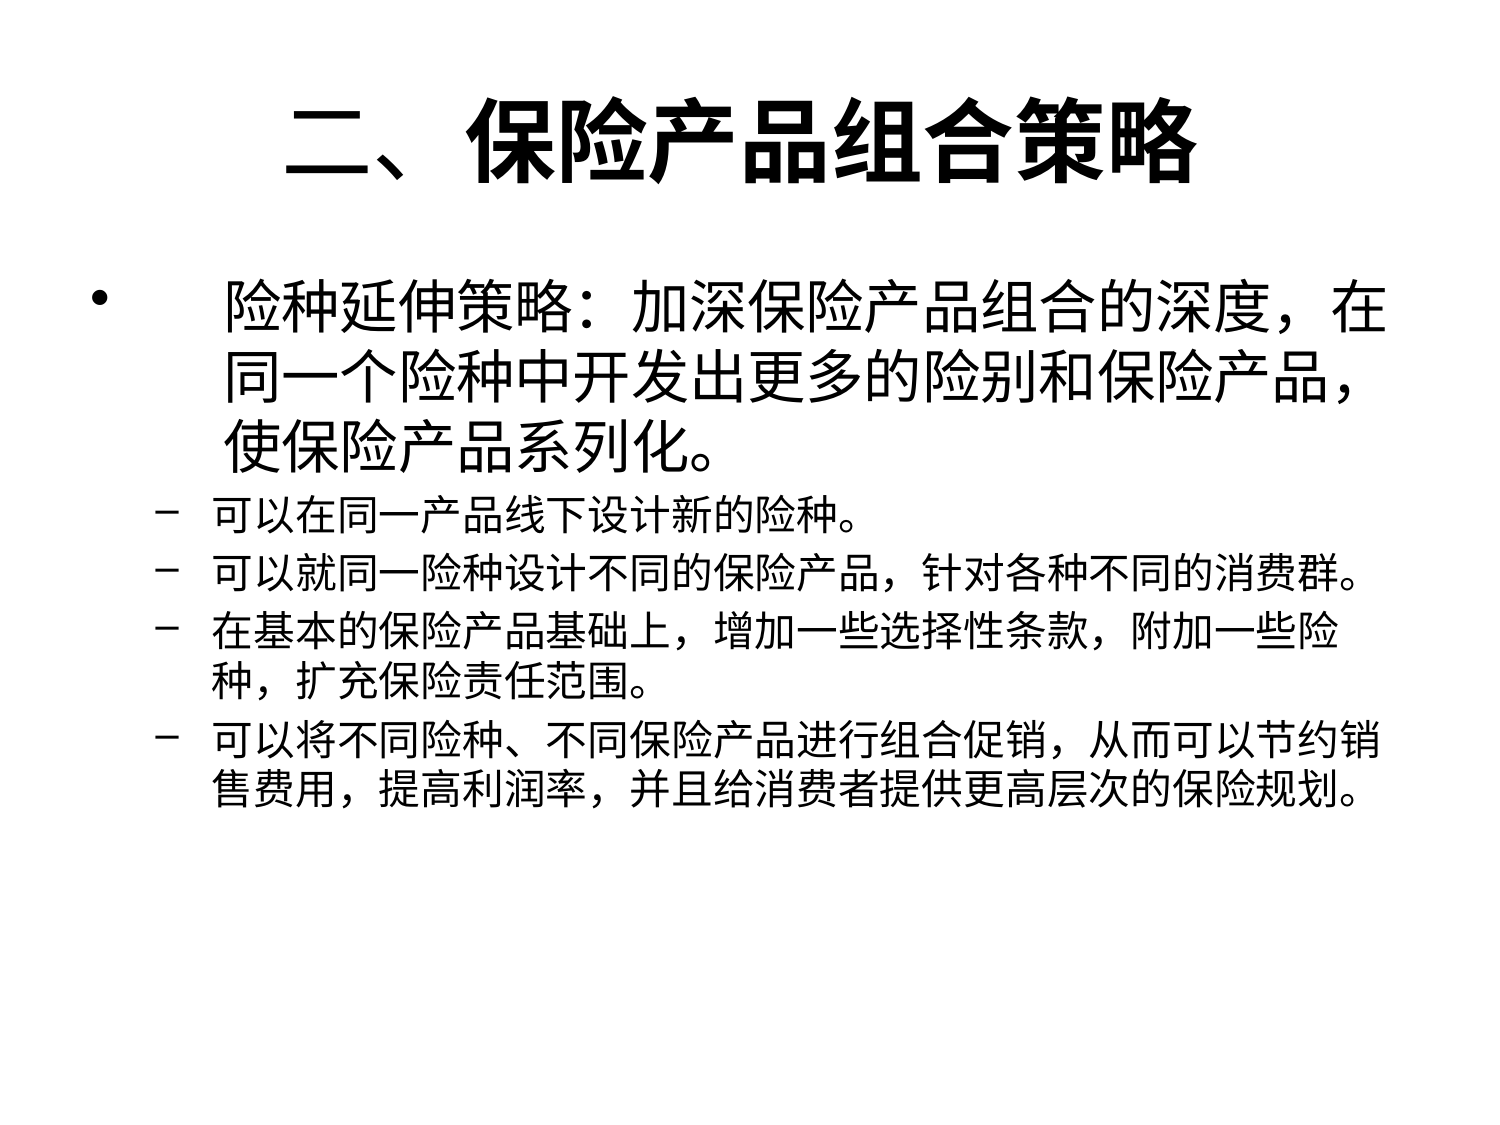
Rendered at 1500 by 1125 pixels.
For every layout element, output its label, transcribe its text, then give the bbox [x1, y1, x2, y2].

list 险种延伸策略：加深保险产品组合的深度，在同一个险种中开发出更多的险别和保险产品，使保险产品系列化。 可以在同一产品线下设计新的险种。 可以就同一险种设计不同的保险产品，针对各种不同的消费群。 在基本的保险产品基础上，增加一些选择性条款，附加一些险种，扩充保险责任范围。 可以将不同险种、不同保险产品进行组合促销，从而可以节约销售费用，提高利润率，并且给消费者提供更高层次的保险规划。 [75, 262, 1425, 1005]
title 二、保险产品组合策略 [75, 45, 1425, 233]
